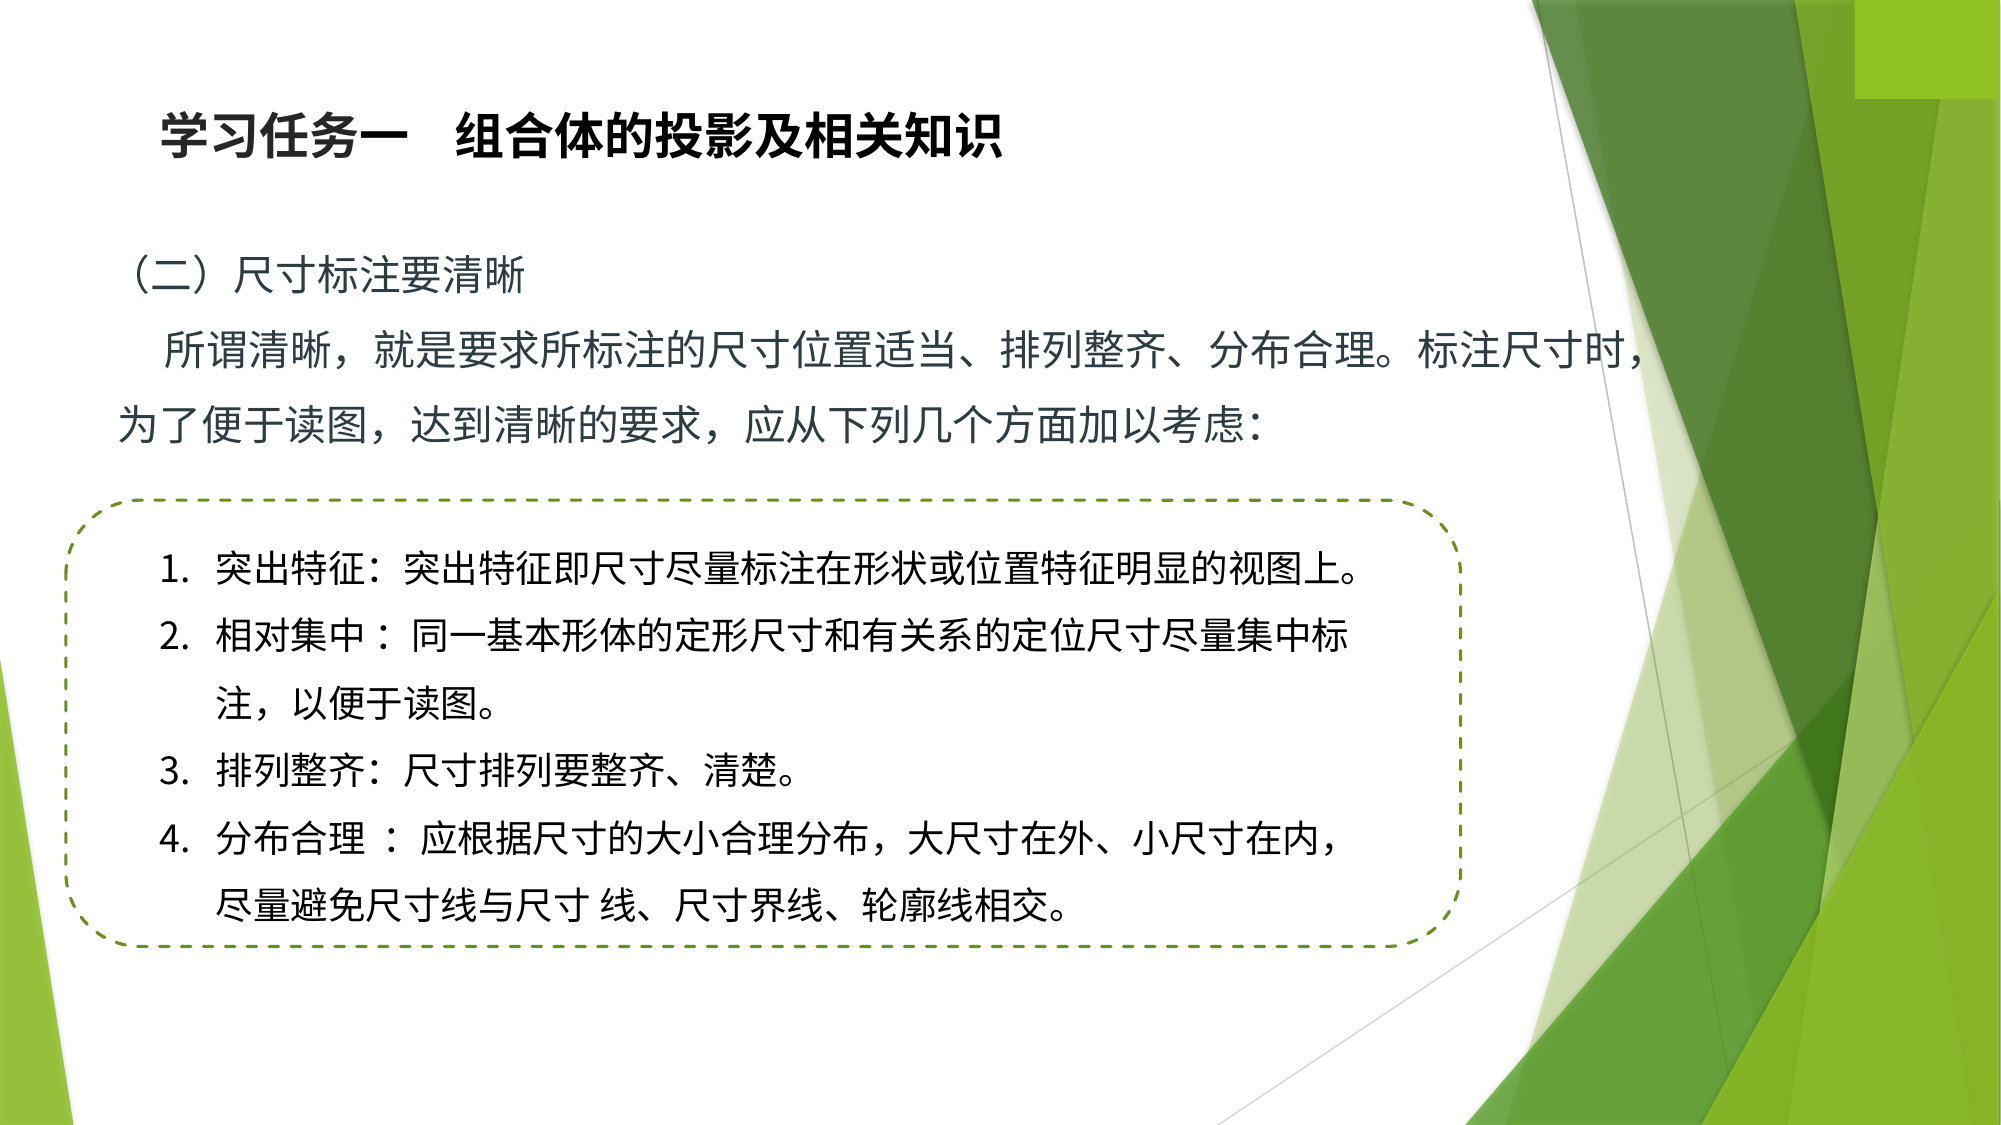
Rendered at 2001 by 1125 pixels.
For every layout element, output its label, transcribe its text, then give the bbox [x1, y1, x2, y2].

text_box 突出特征：突出特征即尺寸尽量标注在形状或位置特征明显的视图上。 相对集中 ：同一基本形体的定形尺寸和有关系的定位尺寸尽量集中标注，以便于读图。 排列整齐：尺寸排列要整齐、清楚。 分布合理 ：应根据尺寸的大小合理分布，大尺寸在外、小尺寸在内，尽量避免尺寸线与尺寸 线、尺寸界线、轮廓线相交。 [144, 514, 1382, 935]
text_box [64, 498, 1463, 949]
text_box （二）尺寸标注要清晰 所谓清晰，就是要求所标注的尺寸位置适当、排列整齐、分布合理。标注尺寸时， 为了便于读图，达到清晰的要求，应从下列几个方面加以考虑： [93, 216, 1658, 456]
text_box 学习任务一 组合体的投影及相关知识 [144, 85, 1856, 216]
text_box [1853, 0, 2000, 100]
